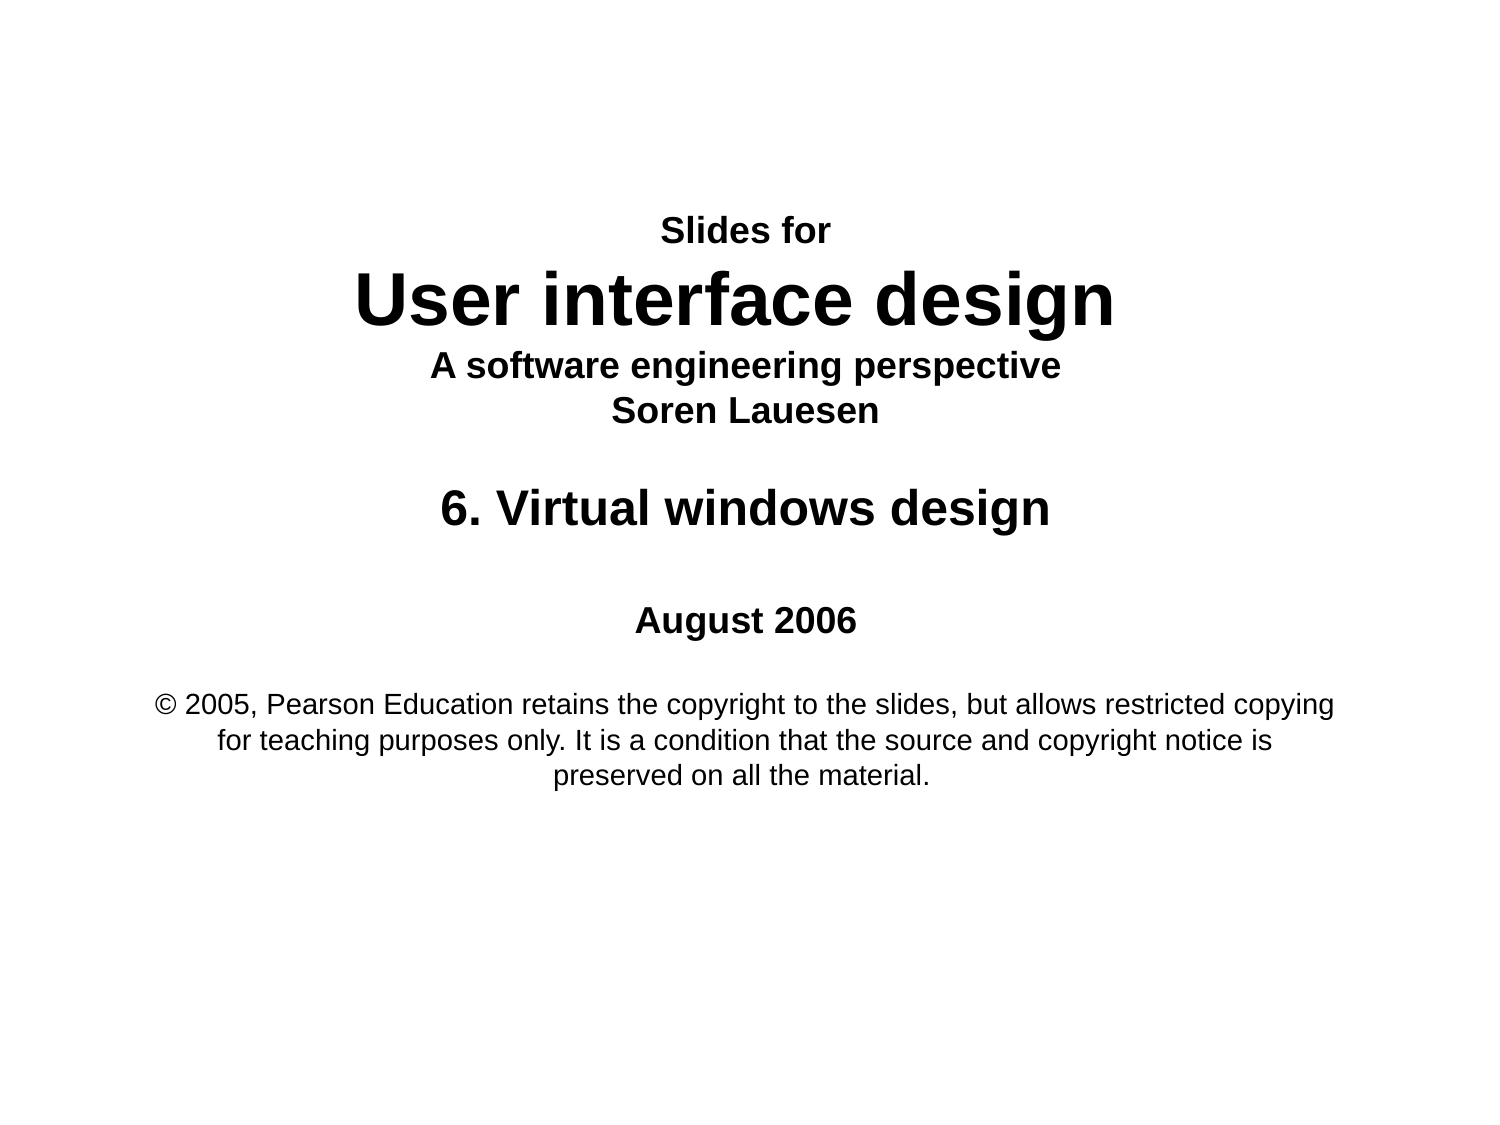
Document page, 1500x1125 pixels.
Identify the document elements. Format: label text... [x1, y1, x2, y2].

text_box Slides for User interface design A software engineering perspective Soren Lauesen 6. Virtual windows design August 2006 © 2005, Pearson Education retains the copyright to the slides, but allows restricted copying for teaching purposes only. It is a condition that the source and copyright notice is preserved on all the material. [147, 199, 1344, 797]
